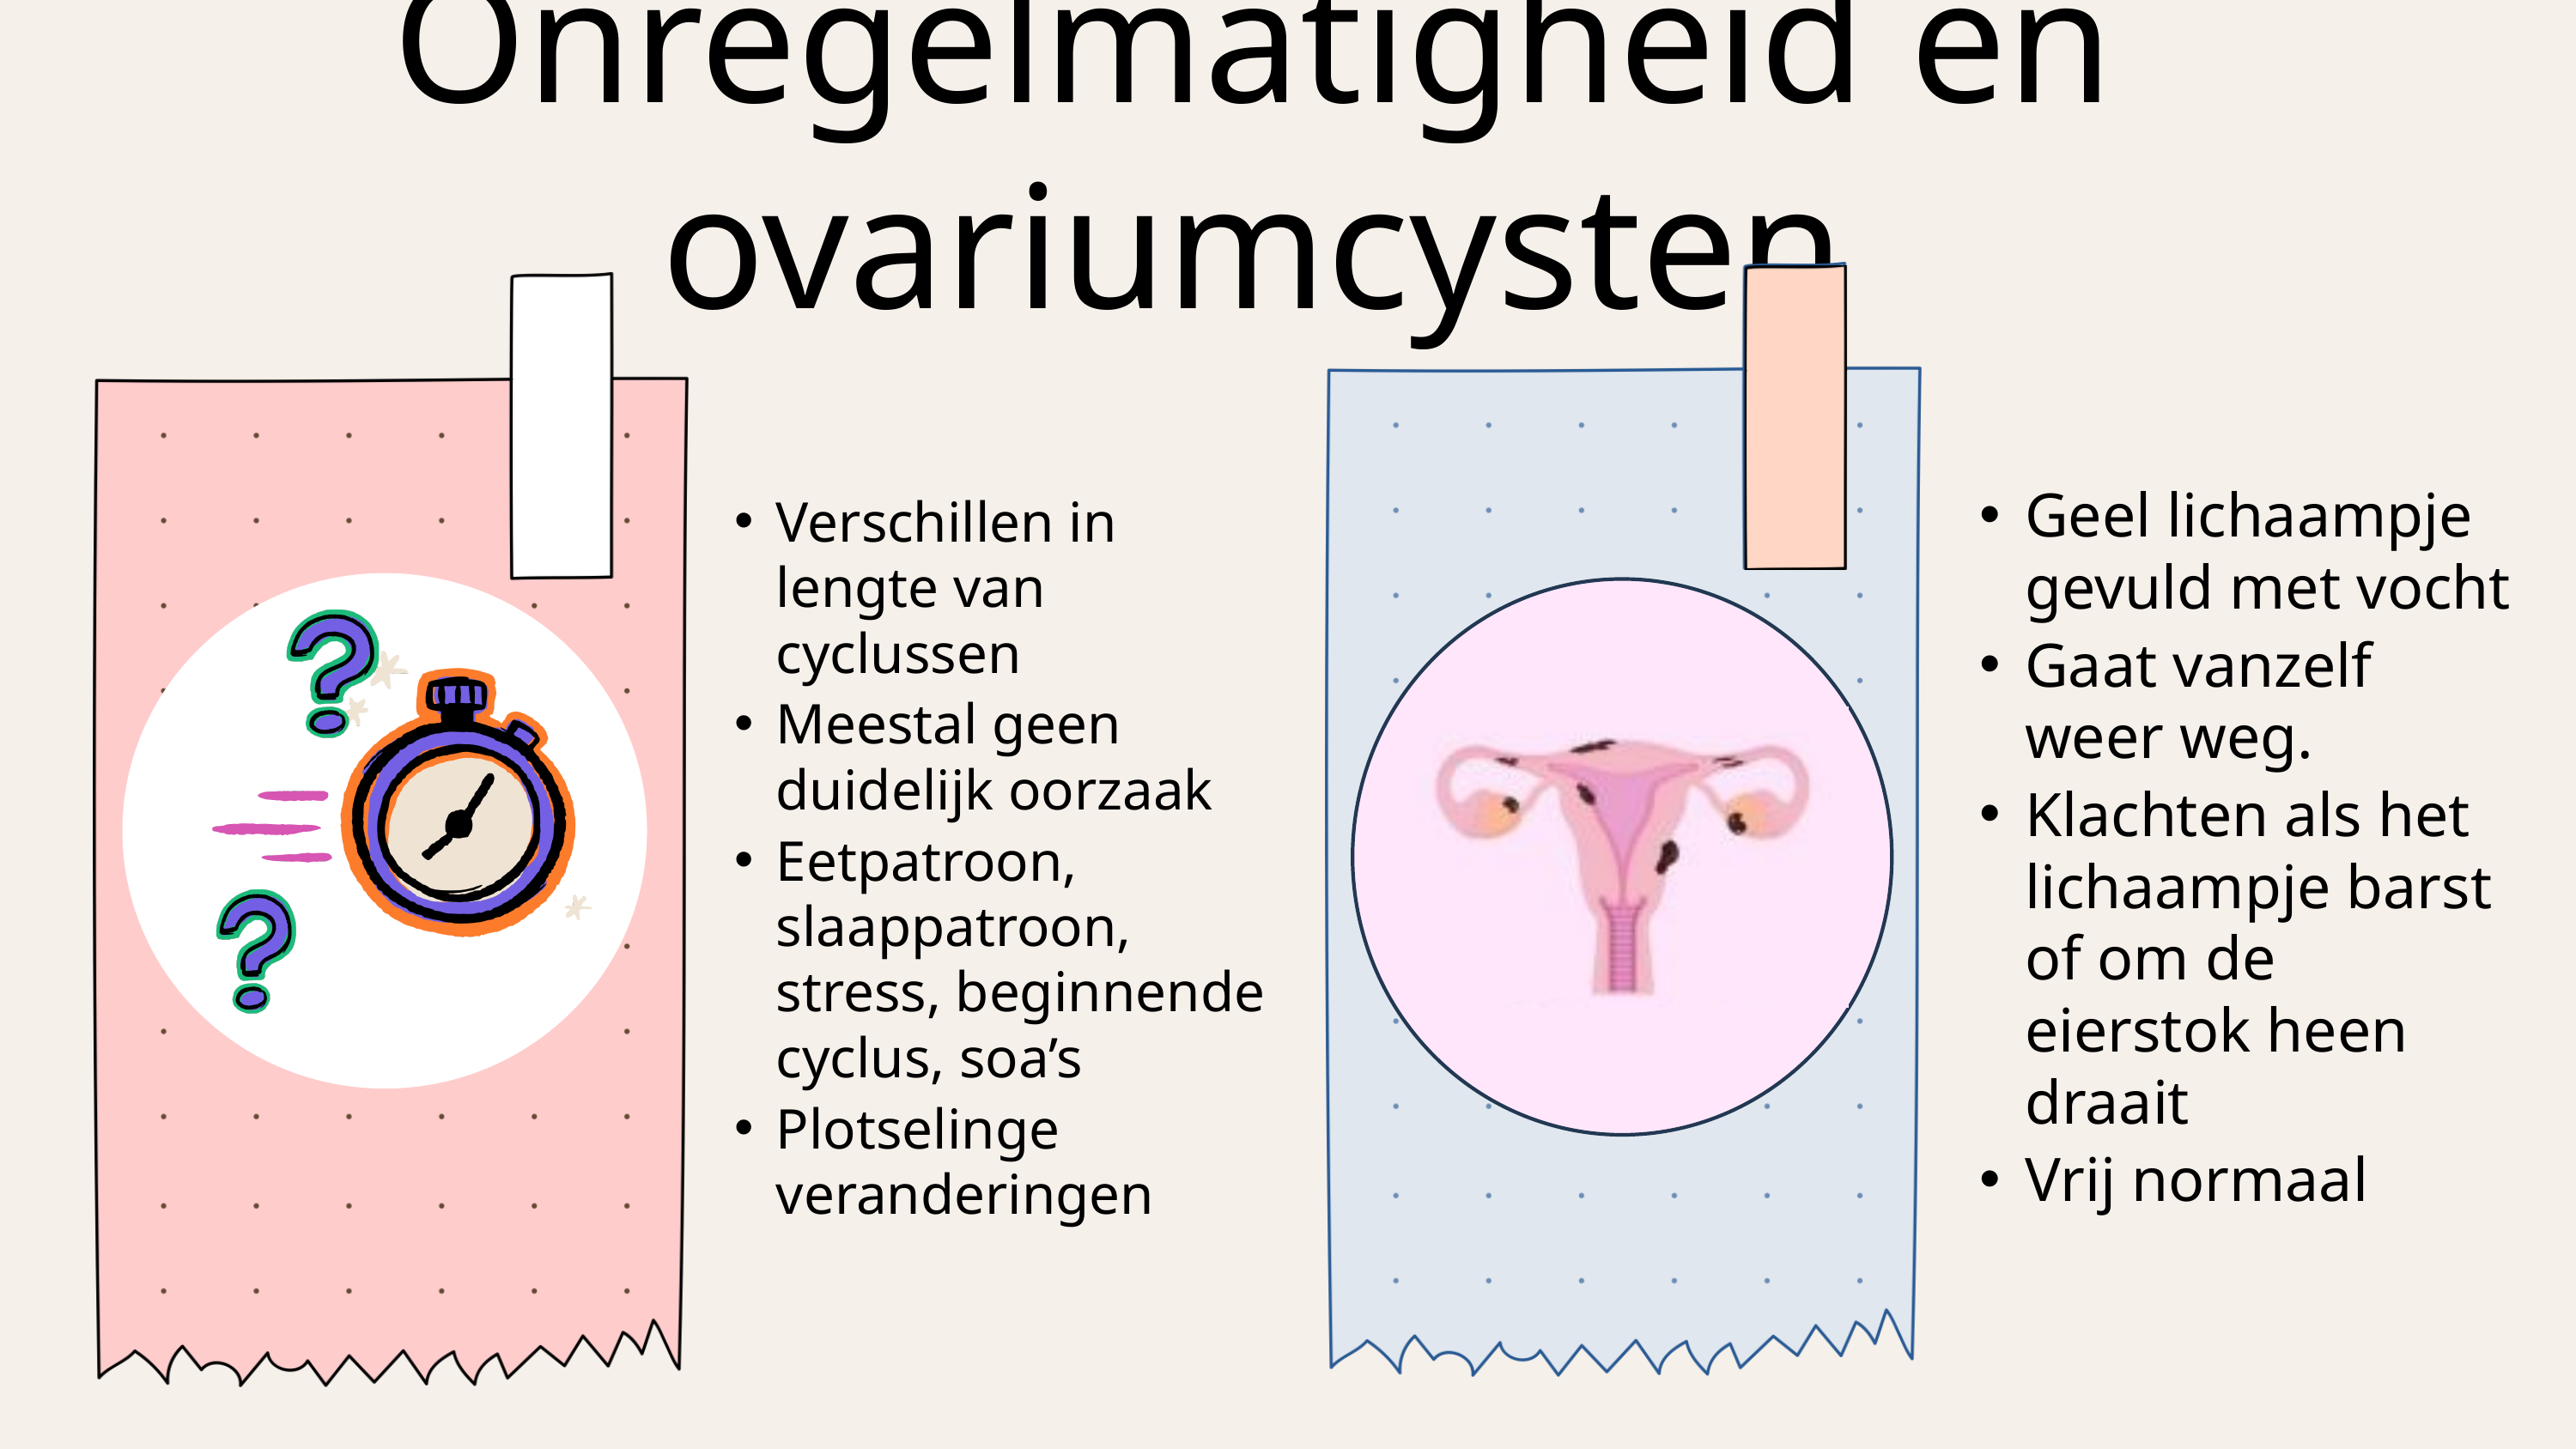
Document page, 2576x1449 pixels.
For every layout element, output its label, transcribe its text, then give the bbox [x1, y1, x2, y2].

text_box Verschillen in lengte van cyclussen Meestal geen duidelijk oorzaak Eetpatroon, slaappatroon, stress, beginnende cyclus, soa’s Plotselinge veranderingen [708, 481, 1284, 1253]
picture [1415, 706, 1849, 1008]
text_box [1324, 259, 1922, 1379]
title Onregelmatigheid en ovariumcysten [65, 14, 2440, 261]
picture [91, 270, 689, 1389]
list Geel lichaampje gevuld met vocht Gaat vanzelf weer weg. Klachten als het lichaampje barst of om de eierstok heen draait Vrij normaal [1952, 470, 2528, 1243]
